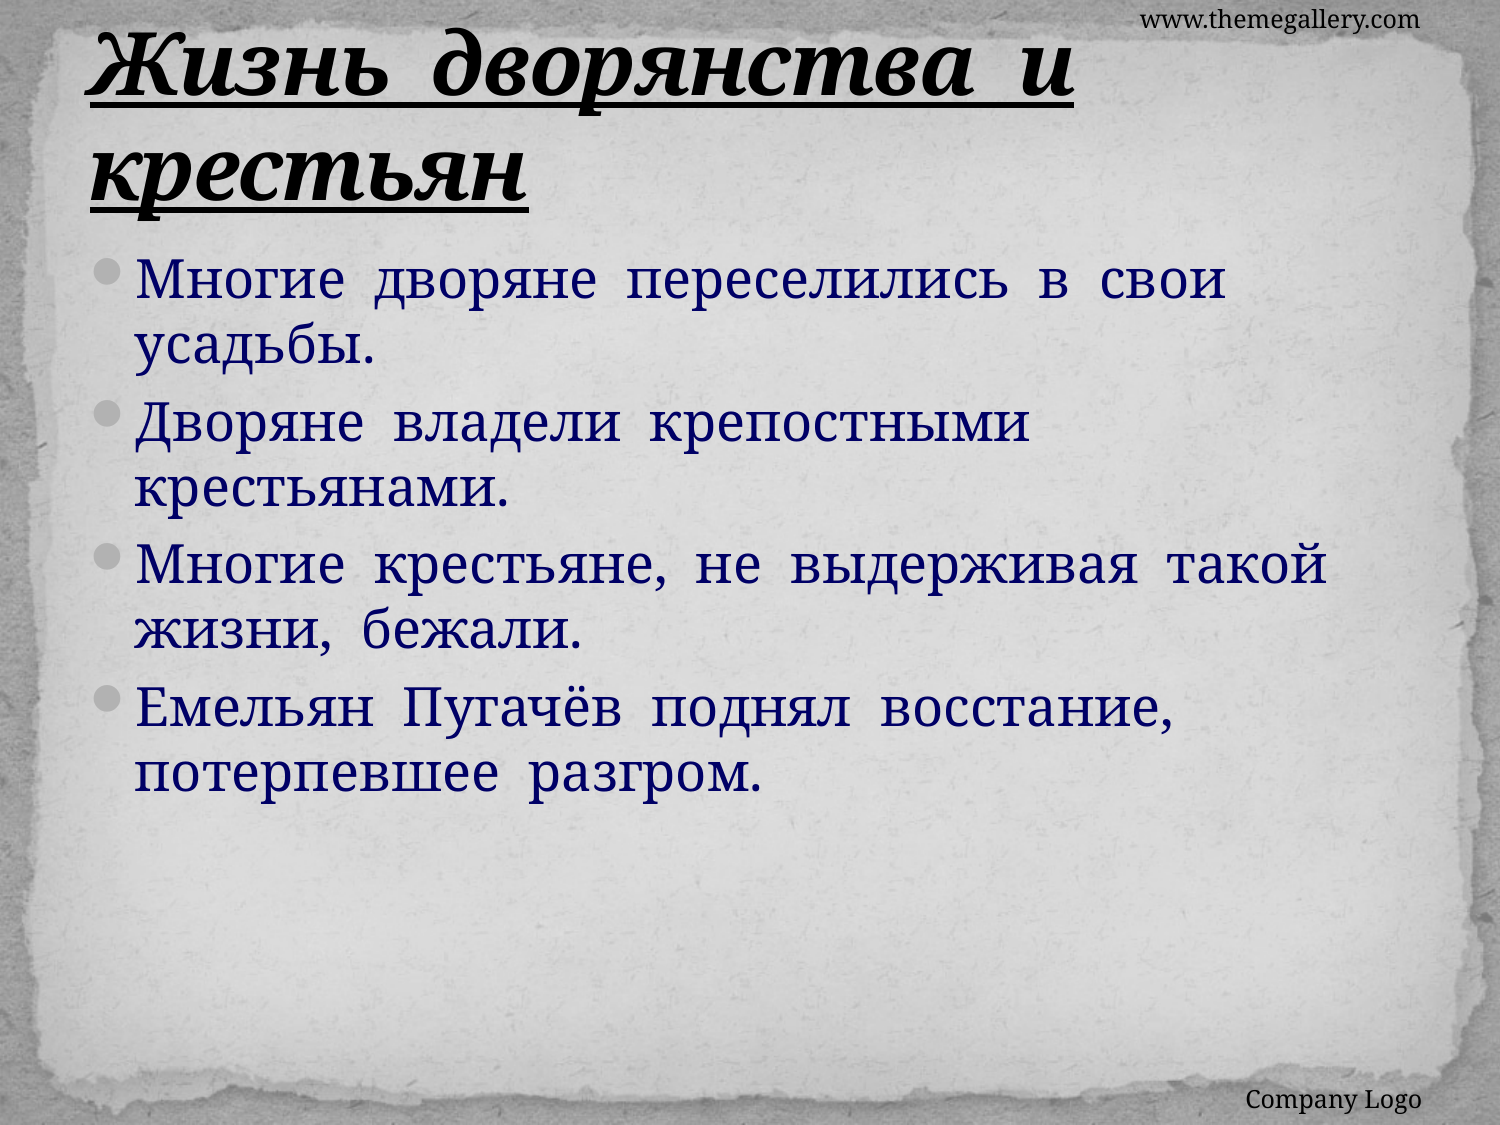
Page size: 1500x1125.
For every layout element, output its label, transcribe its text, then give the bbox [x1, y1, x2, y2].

slide_number www.themegallery.com [1125, 0, 1475, 38]
footer Company Logo [962, 1072, 1438, 1125]
list Многие дворяне переселились в свои усадьбы. Дворяне владели крепостными крестьянами. Многие крестьяне, не выдерживая такой жизни, бежали. Емельян Пугачёв поднял восстание, потерпевшее разгром. [75, 237, 1425, 1005]
title Жизнь дворянства и крестьян [74, 24, 1425, 225]
